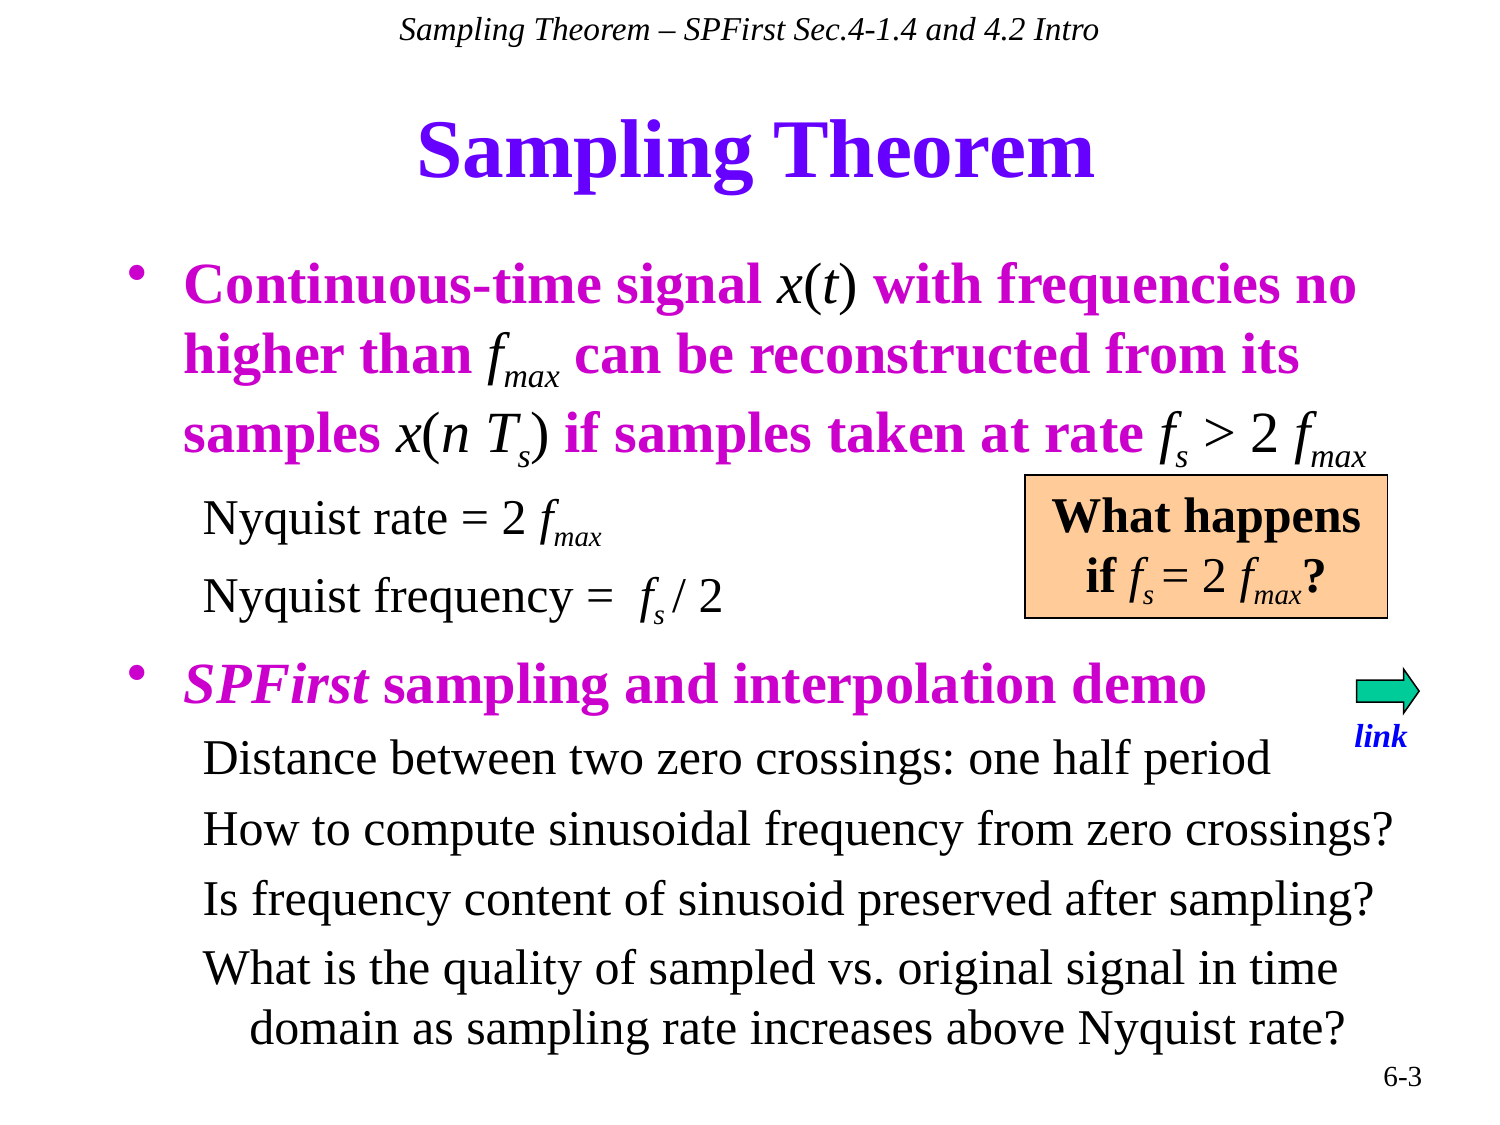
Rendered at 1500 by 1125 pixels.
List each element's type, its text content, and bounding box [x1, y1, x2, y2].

text_box SPFirst sampling and interpolation demo Distance between two zero crossings: one half period How to compute sinusoidal frequency from zero crossings? Is frequency content of sinusoid preserved after sampling? What is the quality of sampled vs. original signal in time domain as sampling rate increases above Nyquist rate? [112, 637, 1438, 1063]
list Continuous-time signal x(t) with frequencies no higher than fmax can be reconstructed from its samples x(n Ts) if samples taken at rate fs > 2 fmax Nyquist rate = 2 fmax Nyquist frequency = fs / 2 [112, 237, 1438, 625]
text_box Sampling Theorem – SPFirst Sec.4-1.4 and 4.2 Intro [0, 0, 1500, 55]
text_box What happens if fs = 2 fmax? [1024, 474, 1388, 618]
title Sampling Theorem [75, 55, 1438, 238]
slide_number 6-3 [1124, 1063, 1438, 1125]
text_box [1356, 669, 1420, 714]
